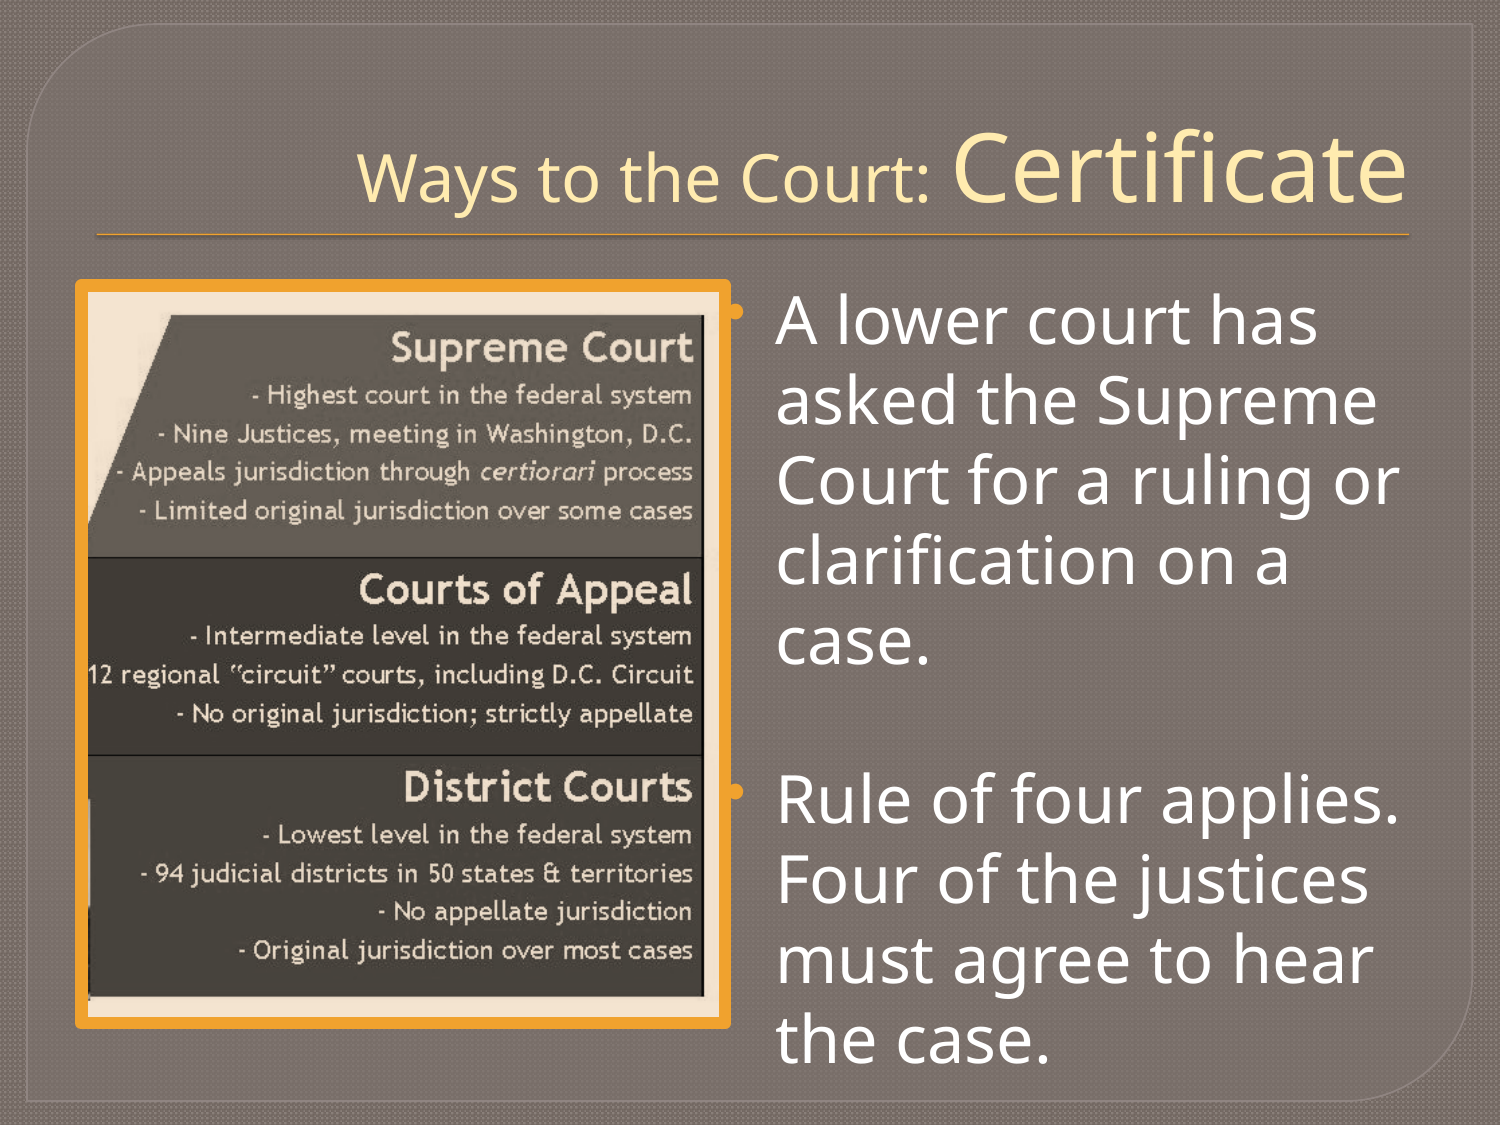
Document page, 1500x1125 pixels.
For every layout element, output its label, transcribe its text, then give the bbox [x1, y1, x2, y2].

list A lower court has asked the Supreme Court for a ruling or clarification on a case. Rule of four applies. Four of the justices must agree to hear the case. [712, 270, 1425, 1013]
title Ways to the Court: Certificate [75, 41, 1425, 230]
picture [86, 291, 720, 1018]
